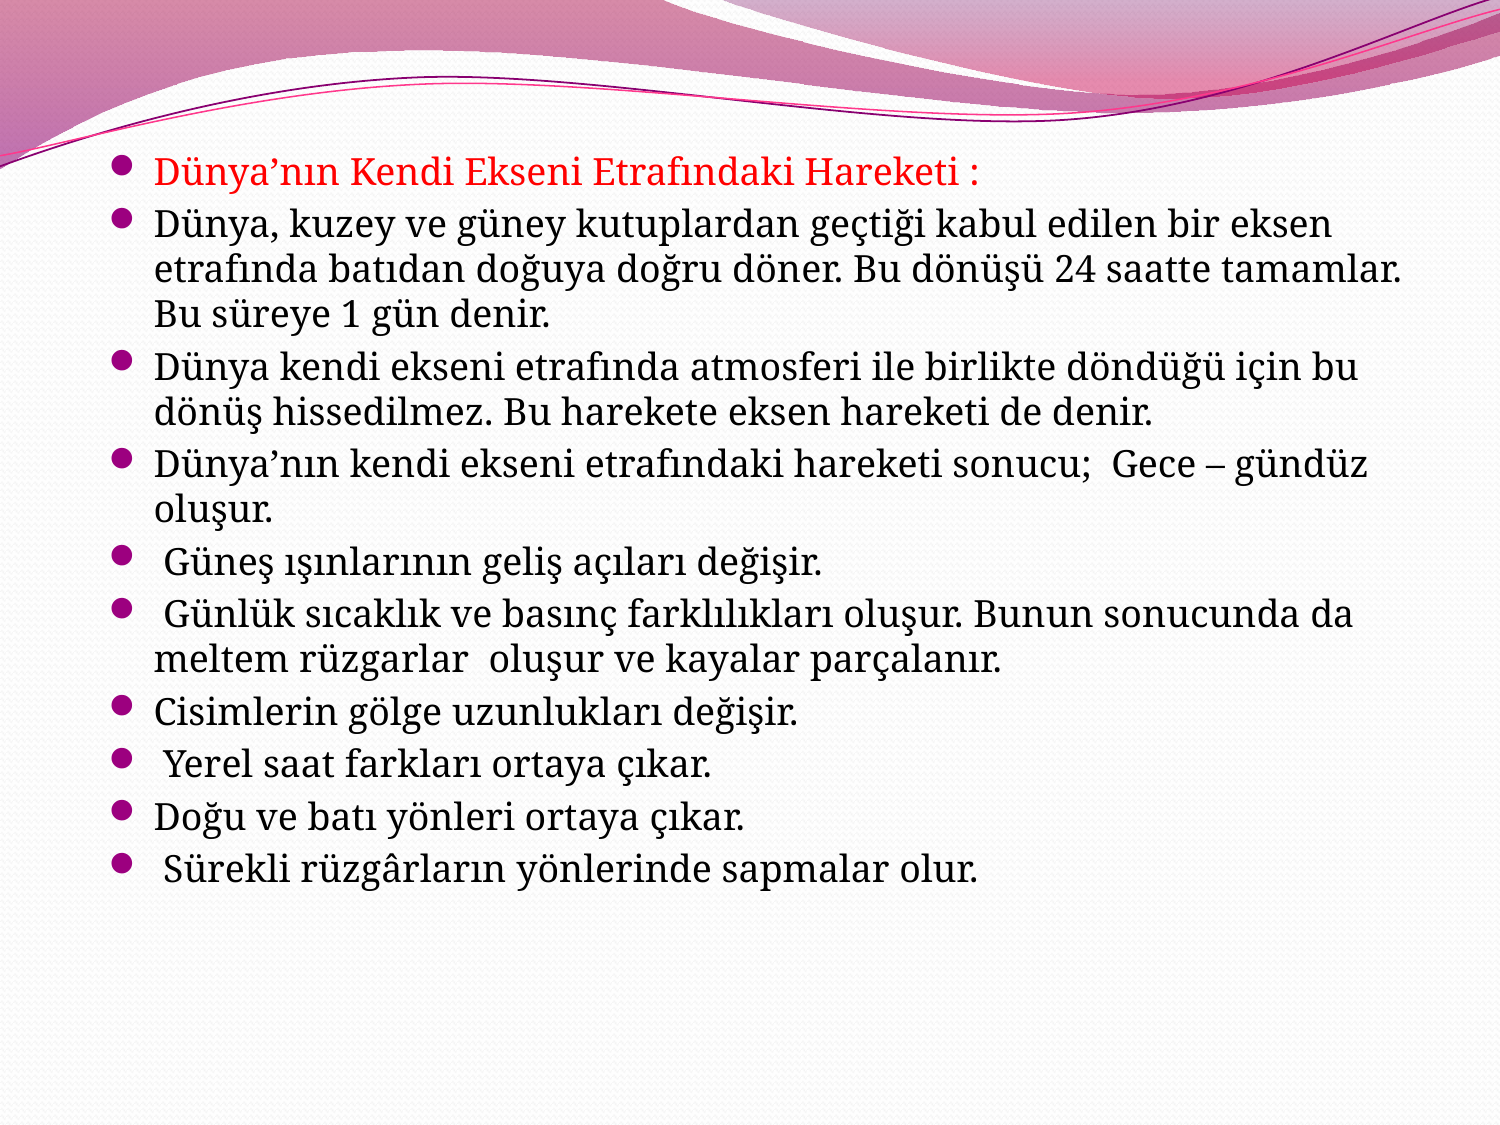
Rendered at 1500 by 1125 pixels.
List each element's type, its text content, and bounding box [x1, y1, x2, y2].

list Dünya’nın Kendi Ekseni Etrafındaki Hareketi : Dünya, kuzey ve güney kutuplardan geçtiği kabul edilen bir eksen etrafında batıdan doğuya doğru döner. Bu dönüşü 24 saatte tamamlar. Bu süreye 1 gün denir. Dünya kendi ekseni etrafında atmosferi ile birlikte döndüğü için bu dönüş hissedilmez. Bu harekete eksen hareketi de denir. Dünya’nın kendi ekseni etrafındaki hareketi sonucu; Gece – gündüz oluşur. Güneş ışınlarının geliş açıları değişir. Günlük sıcaklık ve basınç farklılıkları oluşur. Bunun sonucunda da meltem rüzgarlar oluşur ve kayalar parçalanır. Cisimlerin gölge uzunlukları değişir. Yerel saat farkları ortaya çıkar. Doğu ve batı yönleri ortaya çıkar. Sürekli rüzgârların yönlerinde sapmalar olur. [93, 140, 1444, 985]
